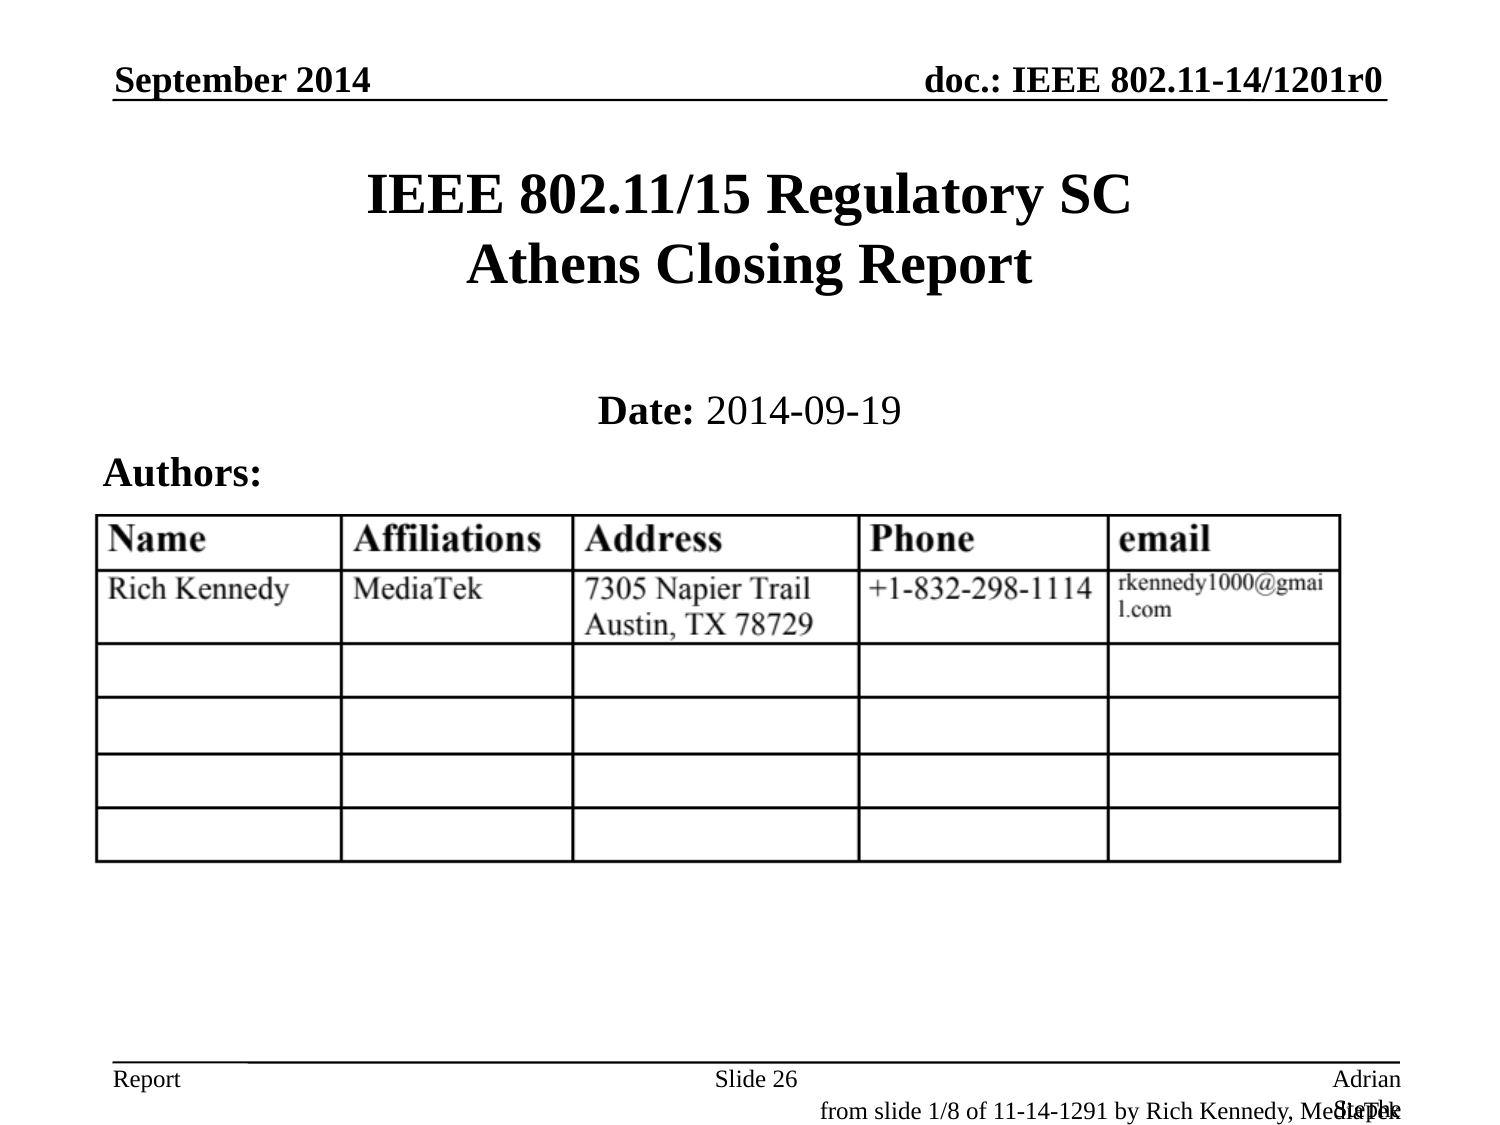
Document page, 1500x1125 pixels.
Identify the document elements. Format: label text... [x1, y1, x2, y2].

footer Adrian Stephens, Intel Corporation [1324, 1061, 1402, 1087]
text_box Authors: [87, 437, 325, 500]
title IEEE 802.11/15 Regulatory SC Athens Closing Report [112, 137, 1388, 313]
slide_number Slide 26 [712, 1061, 800, 1087]
list Date: 2014-09-19 [112, 375, 1388, 438]
text_box from slide 1/8 of 11-14-1291 by Rich Kennedy, MediaTek [343, 1087, 1417, 1125]
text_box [81, 514, 1383, 905]
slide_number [114, 54, 374, 101]
